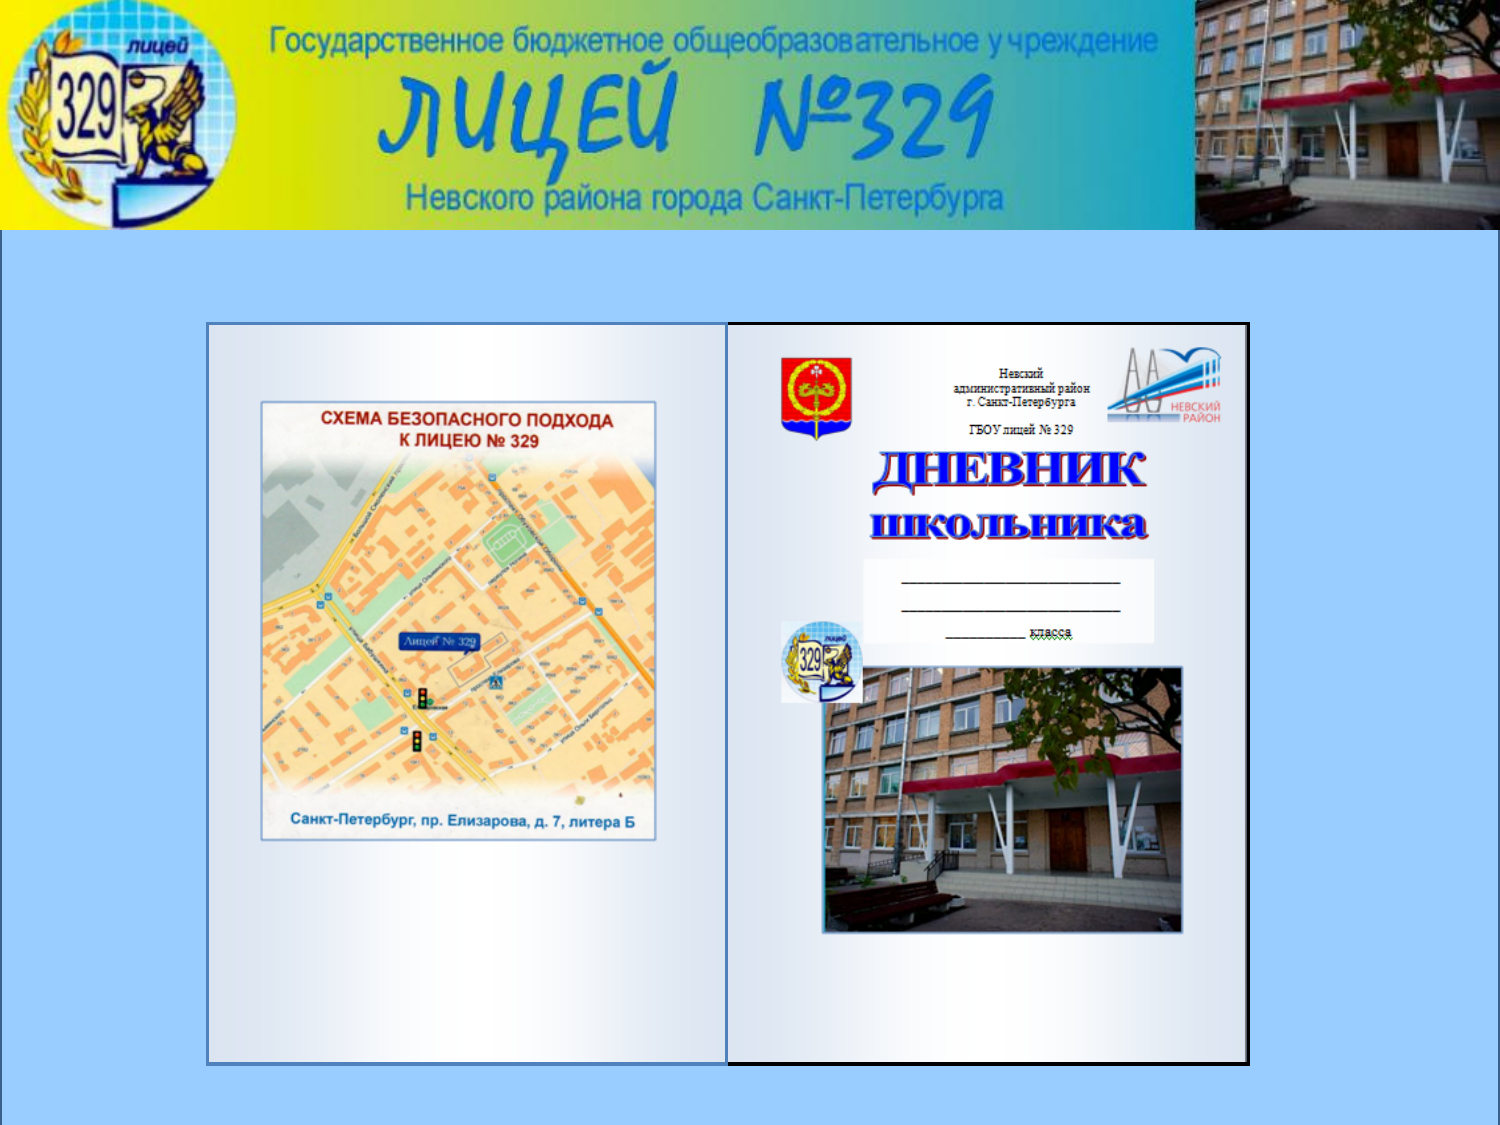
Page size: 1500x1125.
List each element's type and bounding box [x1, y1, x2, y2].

text_box [0, 0, 1500, 1125]
picture [208, 324, 1248, 1063]
